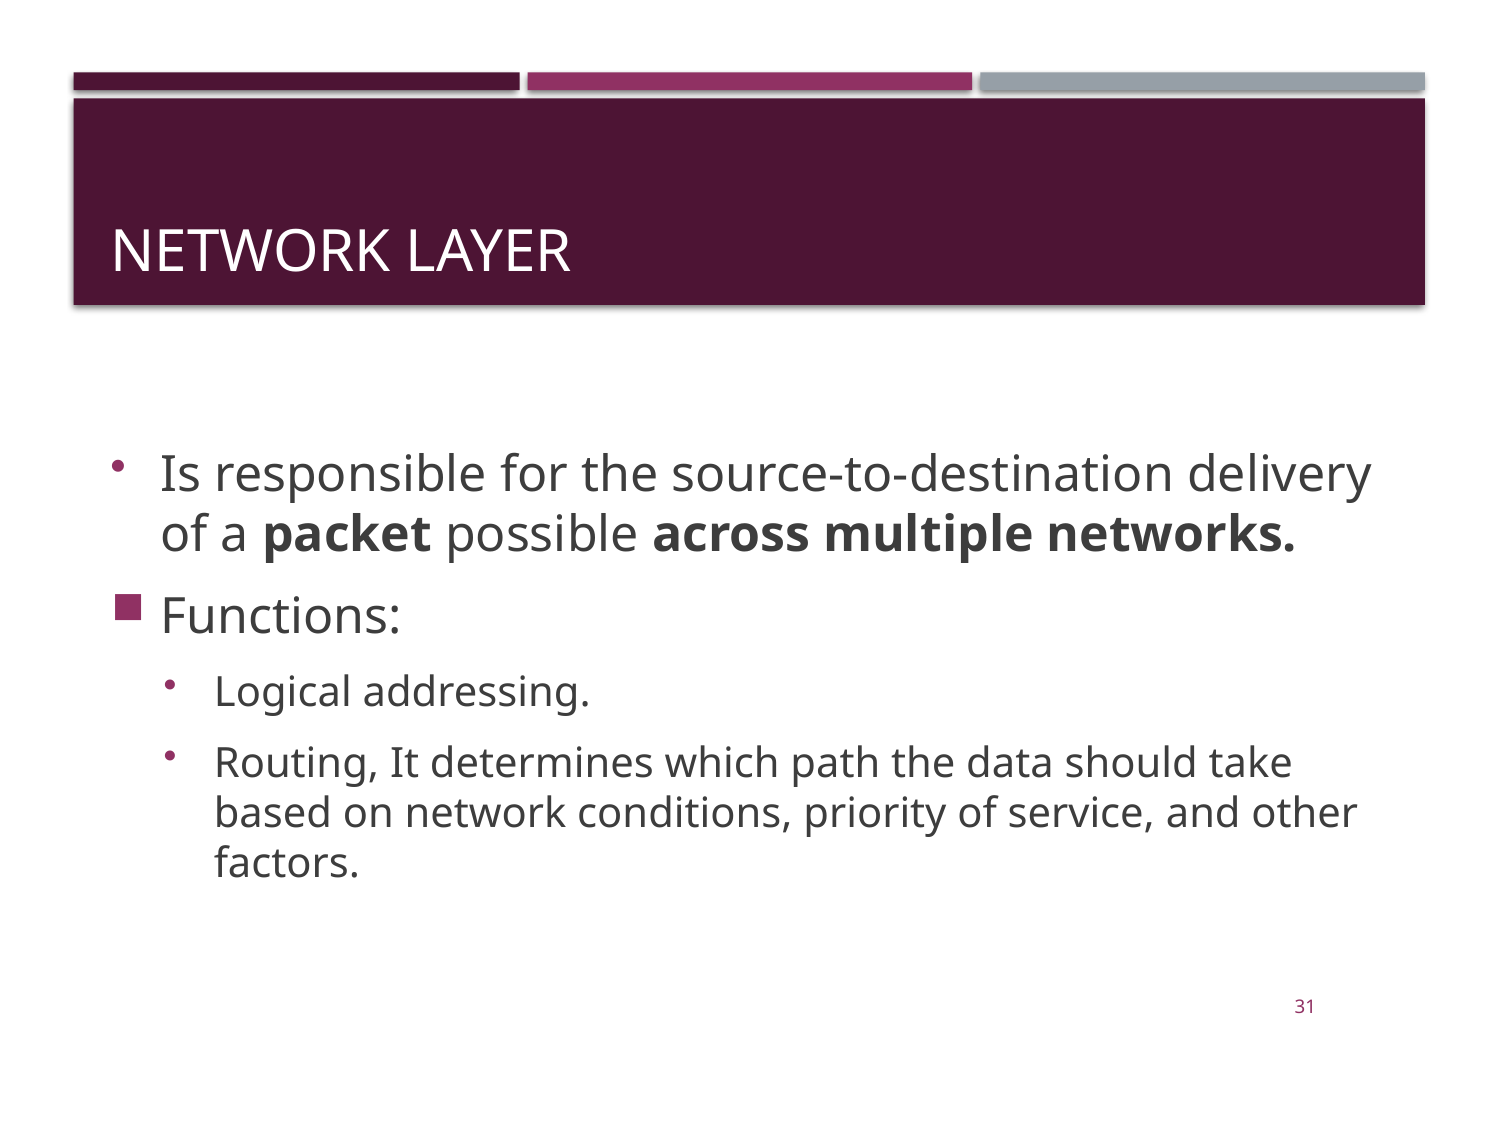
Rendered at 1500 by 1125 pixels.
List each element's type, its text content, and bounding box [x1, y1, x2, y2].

slide_number 31 [1279, 977, 1406, 1037]
title Network Layer [95, 112, 1406, 291]
list Is responsible for the source-to-destination delivery of a packet possible across multiple networks. Functions: Logical addressing. Routing, It determines which path the data should take based on network conditions, priority of service, and other factors. [95, 365, 1406, 962]
